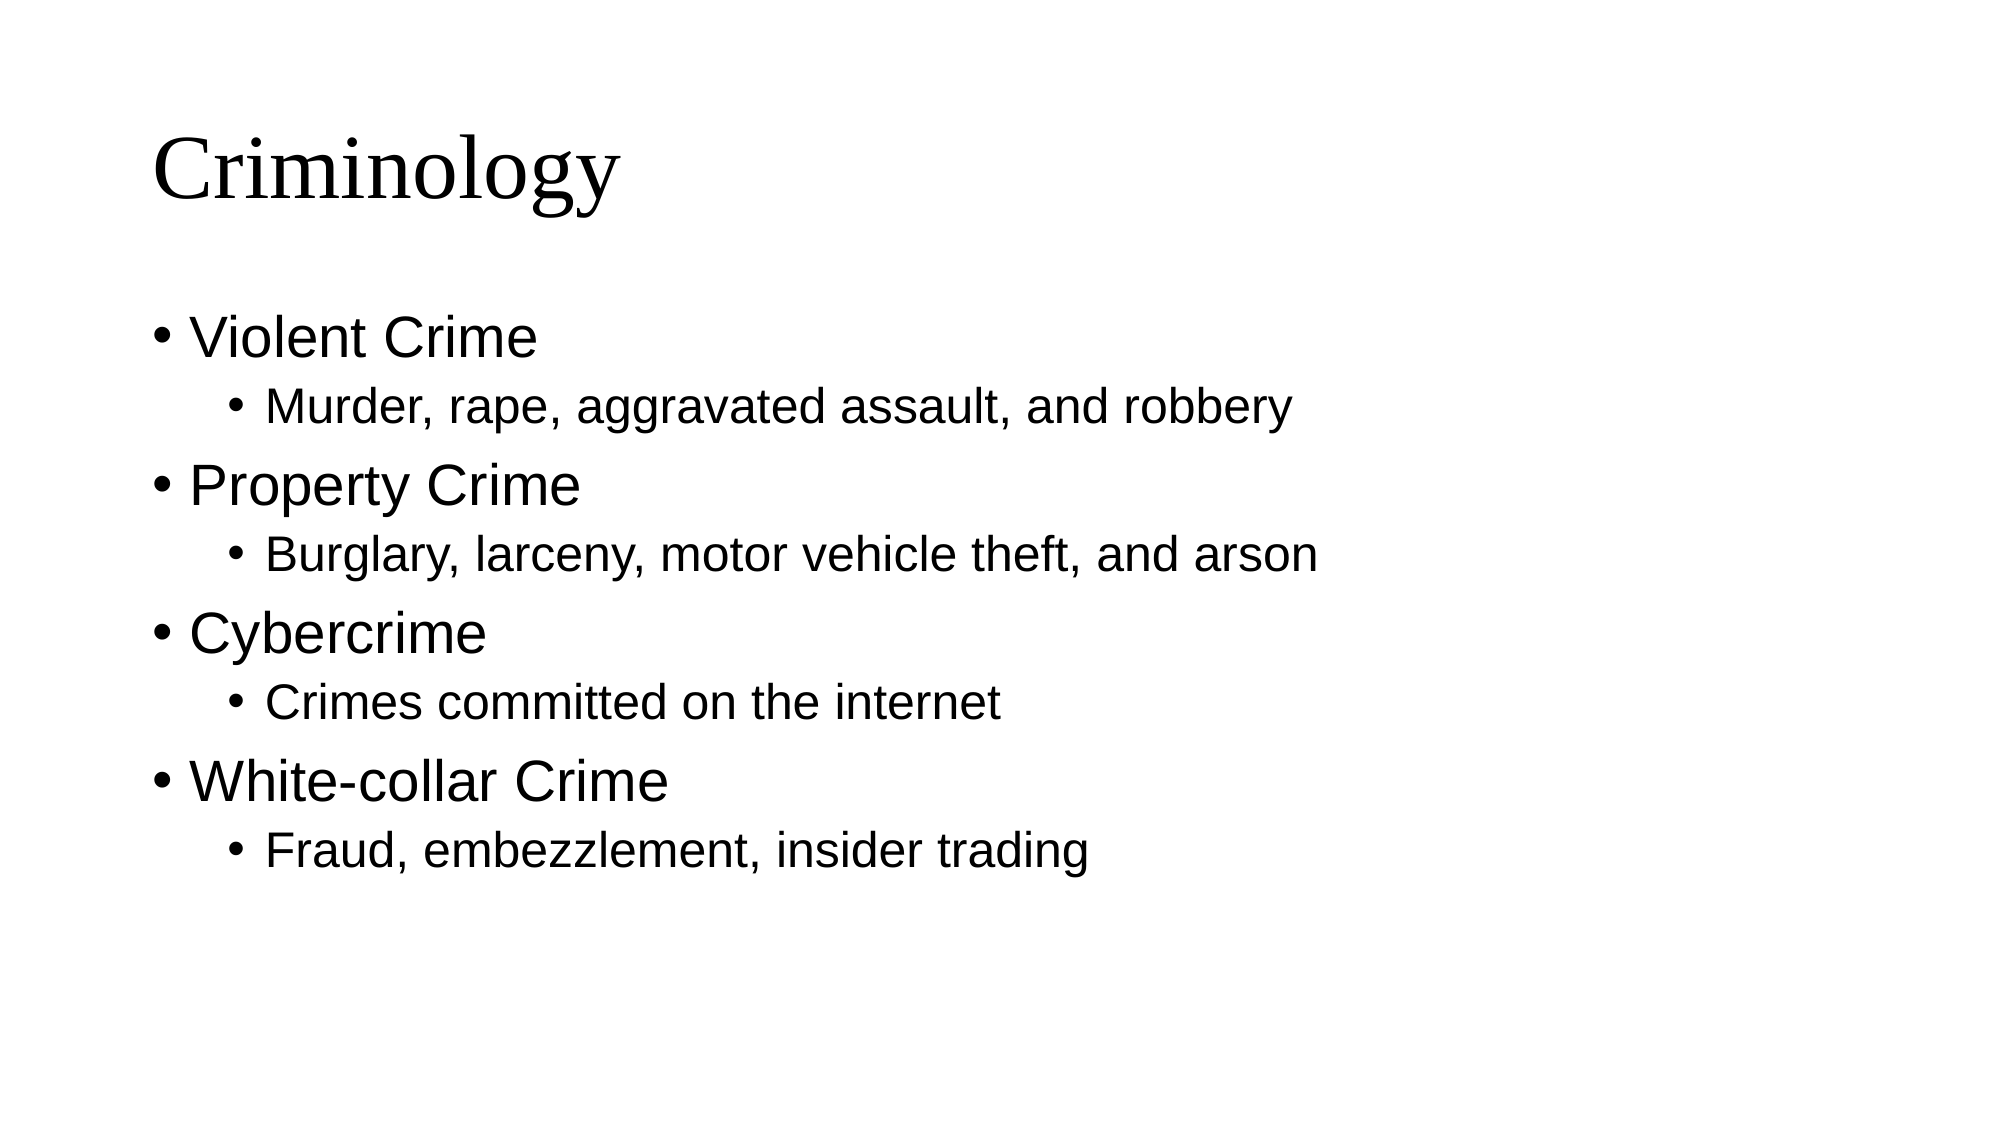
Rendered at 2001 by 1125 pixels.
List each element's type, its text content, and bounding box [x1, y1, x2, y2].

title Criminology [137, 59, 1863, 278]
list Violent Crime Murder, rape, aggravated assault, and robbery Property Crime Burglary, larceny, motor vehicle theft, and arson Cybercrime Crimes committed on the internet White-collar Crime Fraud, embezzlement, insider trading [137, 299, 1863, 1014]
